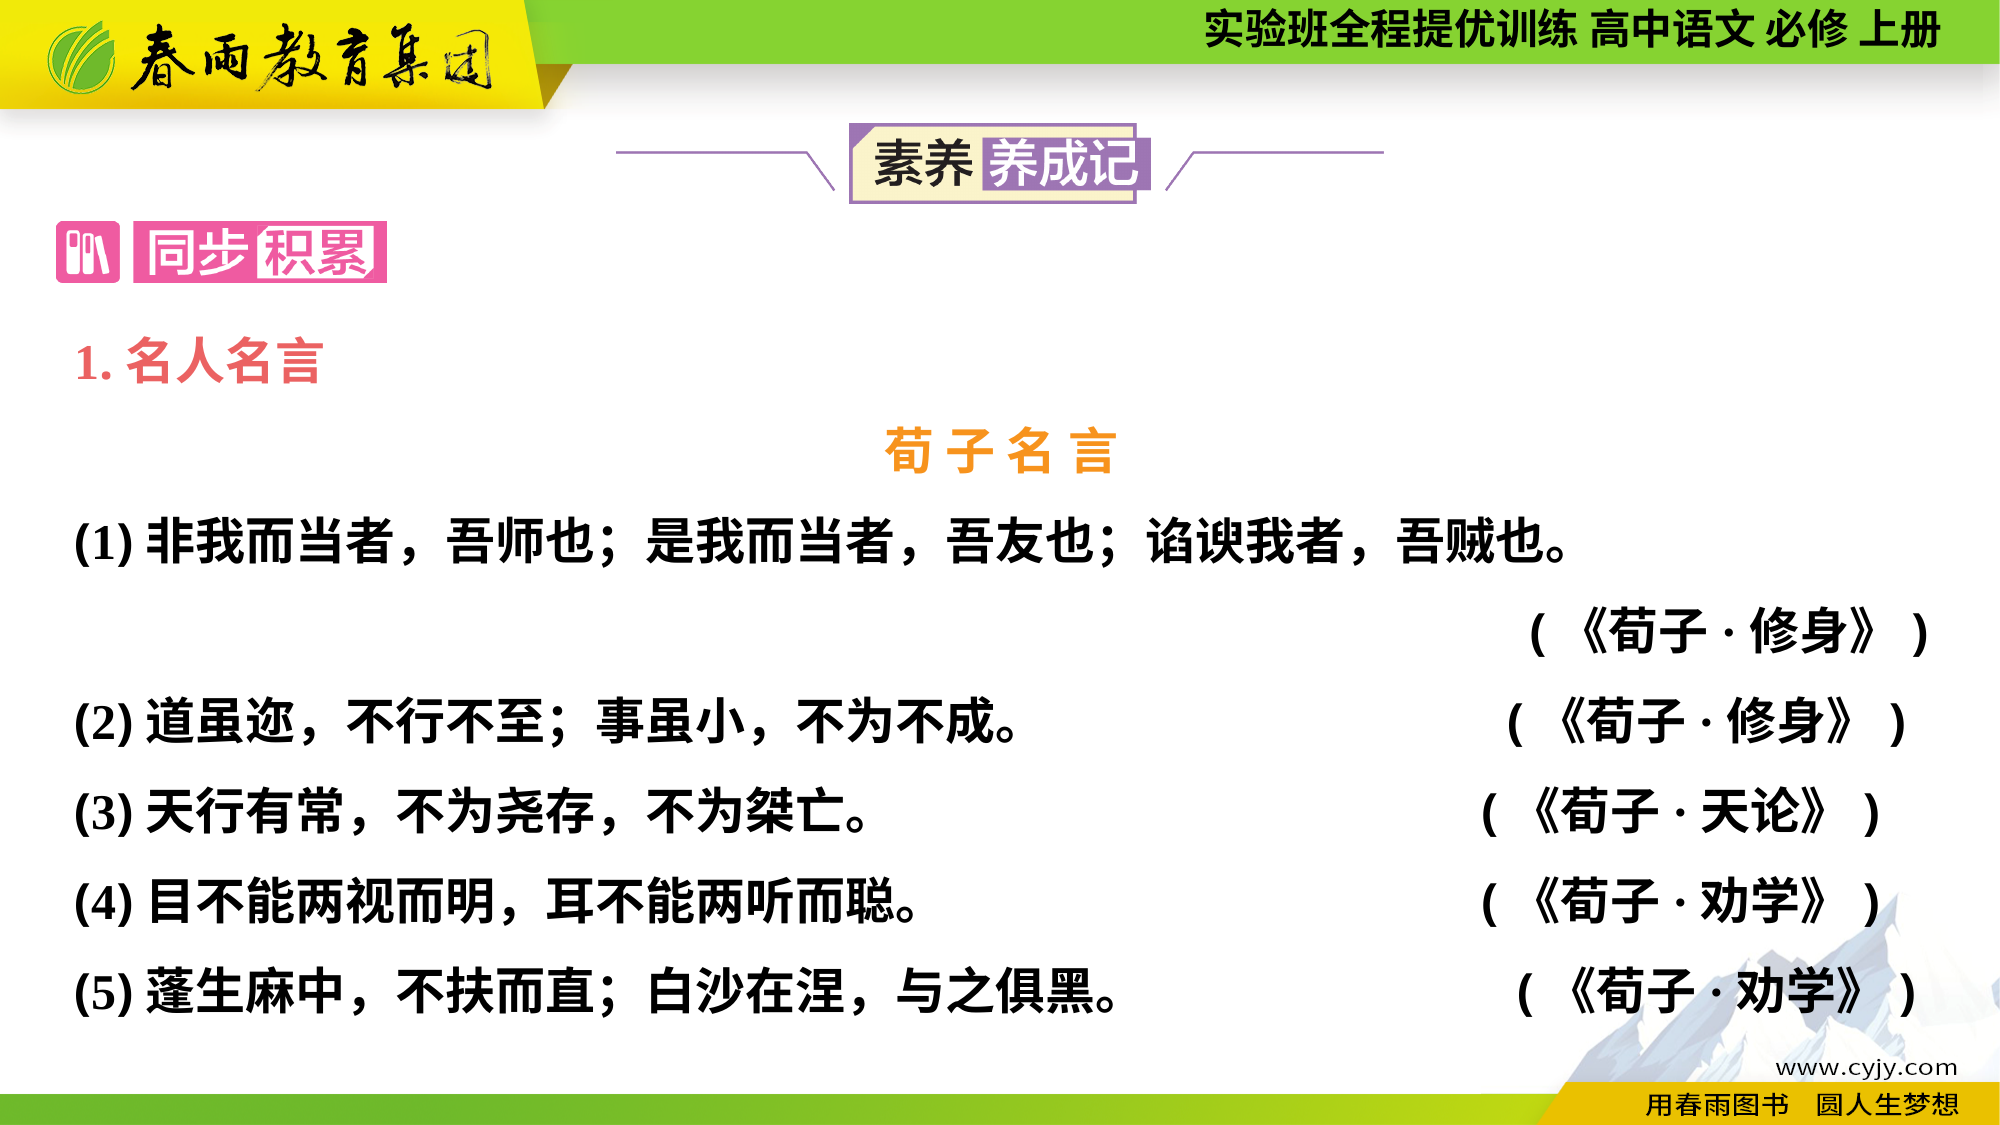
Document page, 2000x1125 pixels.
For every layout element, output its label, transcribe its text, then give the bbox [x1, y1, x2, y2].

list 1.名人名言 荀 子 名 言 (1)非我而当者，吾师也；是我而当者，吾友也；谄谀我者，吾贼也。 (《荀子·修身》) (2)道虽迩，不行不至；事虽小，不为不成。 (《荀子·修身》) (3)天行有常，不为尧存，不为桀亡。 (《荀子·天论》) (4)目不能两视而明，耳不能两听而聪。 (《荀子·劝学》) (5)蓬生麻中，不扶而直；白沙在涅，与之俱黑。 (《荀子·劝学》) [59, 292, 1944, 1035]
picture [0, 0, 2000, 1125]
